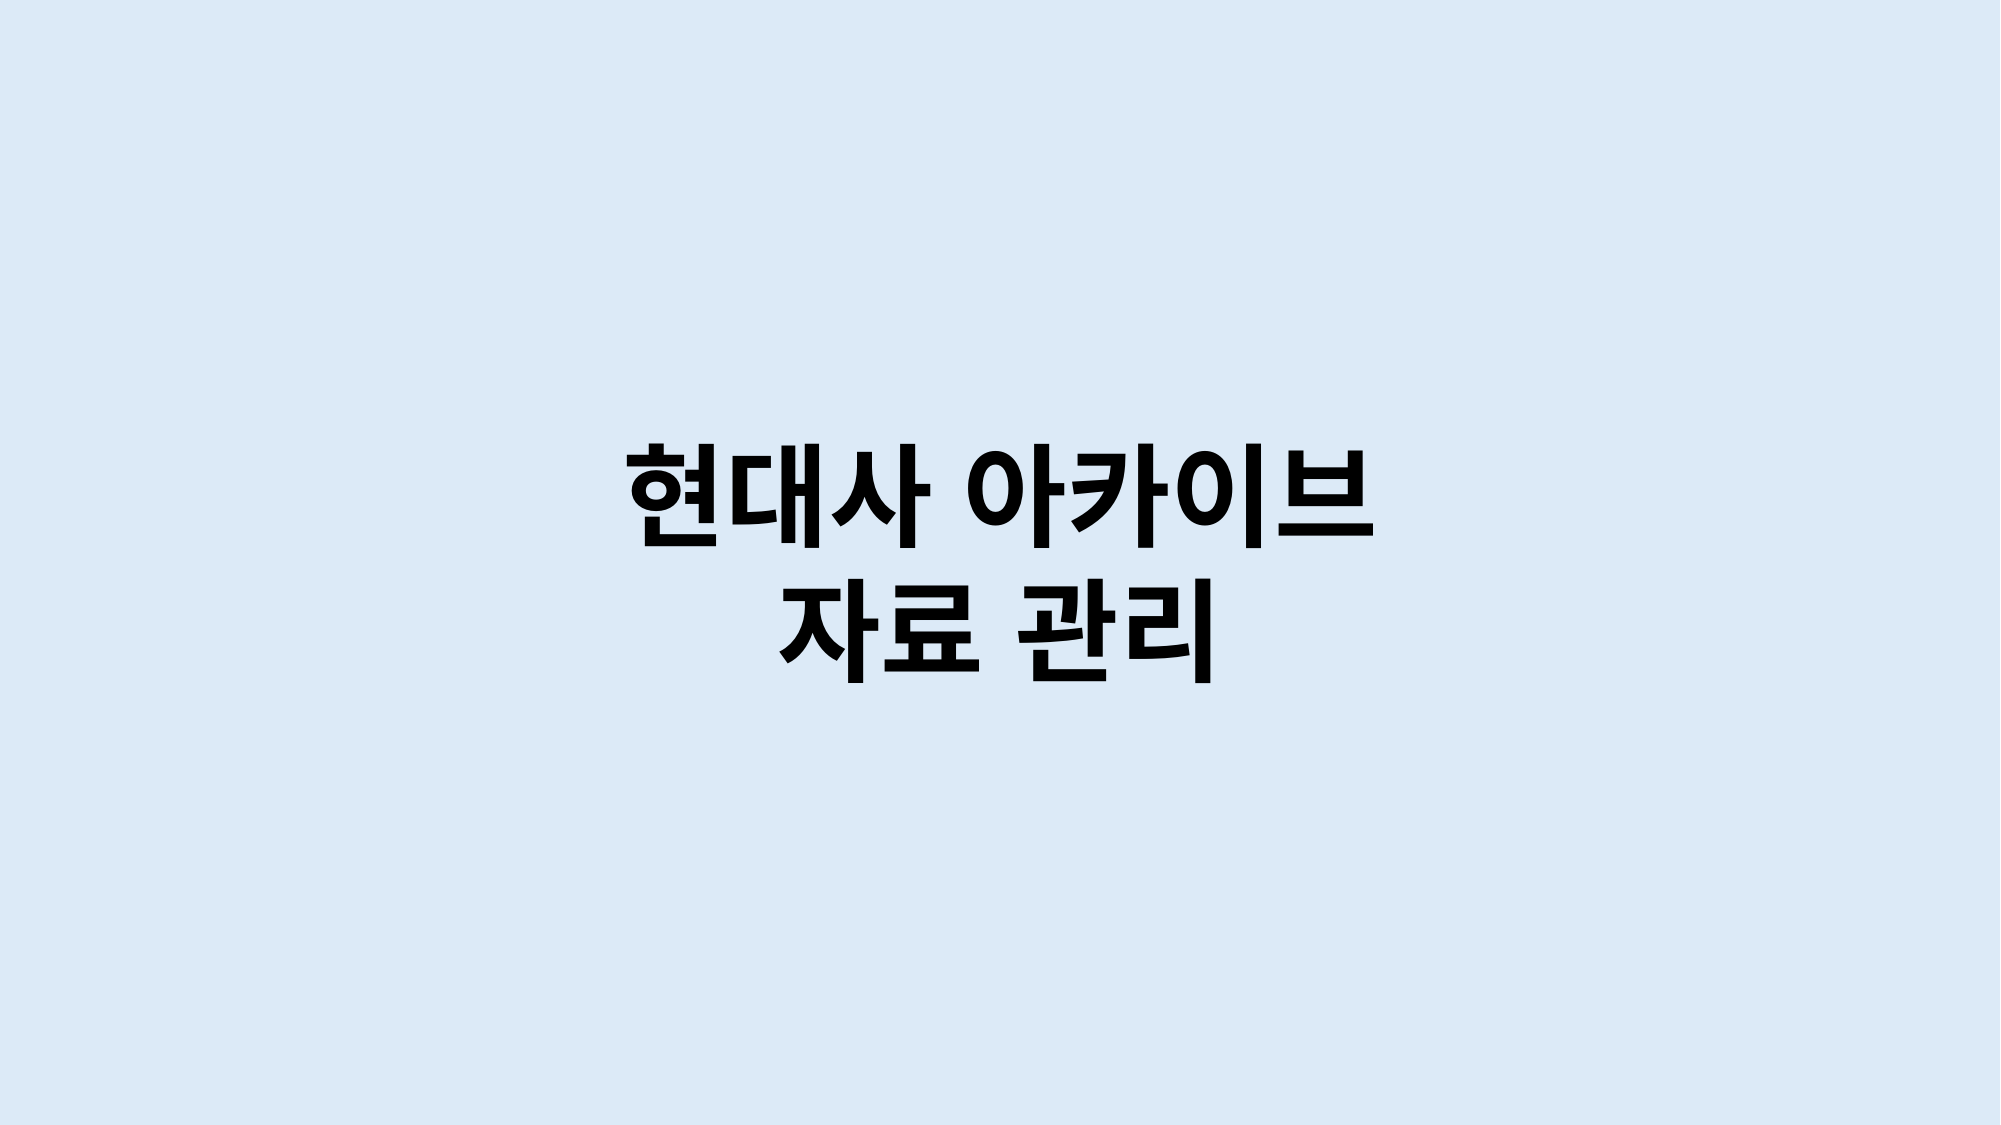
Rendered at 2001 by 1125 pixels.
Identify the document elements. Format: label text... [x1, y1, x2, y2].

text_box 현대사 아카이브 자료 관리 [551, 418, 1449, 704]
